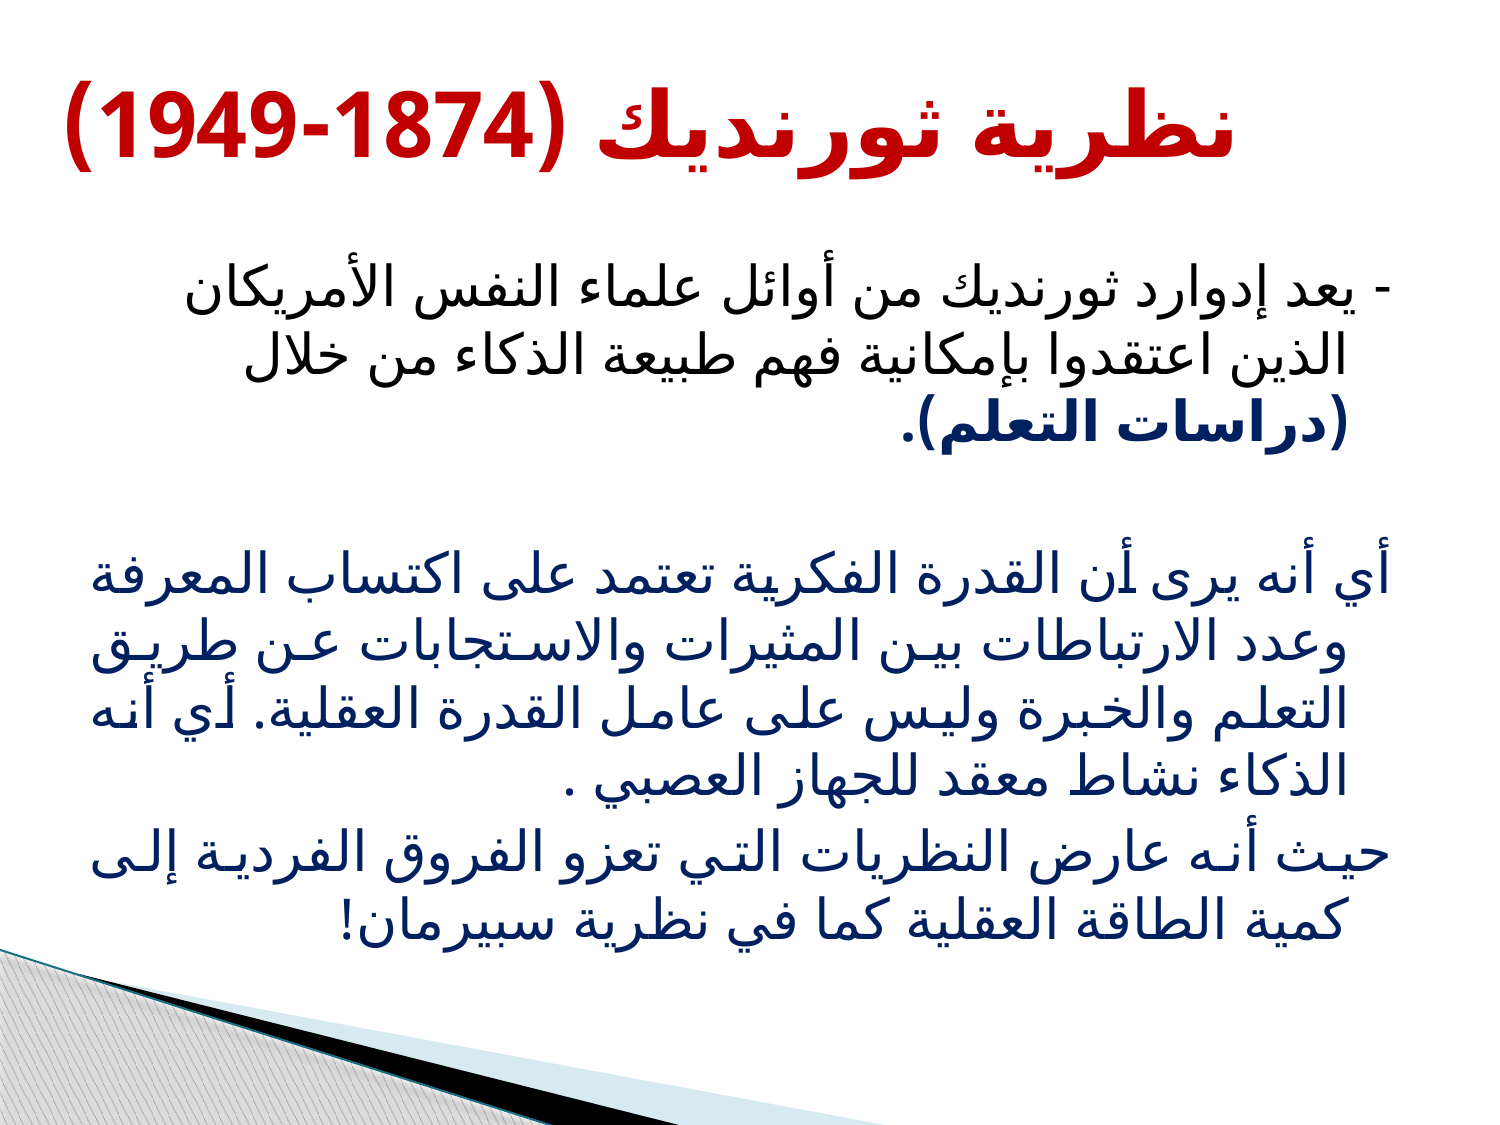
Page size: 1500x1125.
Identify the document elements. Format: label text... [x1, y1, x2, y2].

title نظرية ثورنديك (1874-1949) [46, 58, 1447, 184]
list - يعد إدوارد ثورنديك من أوائل علماء النفس الأمريكان الذين اعتقدوا بإمكانية فهم طبيعة الذكاء من خلال (دراسات التعلم). أي أنه يرى أن القدرة الفكرية تعتمد على اكتساب المعرفة وعدد الارتباطات بين المثيرات والاستجابات عن طريق التعلم والخبرة وليس على عامل القدرة العقلية. أي أنه الذكاء نشاط معقد للجهاز العصبي . حيث أنه عارض النظريات التي تعزو الفروق الفردية إلى كمية الطاقة العقلية كما في نظرية سبيرمان! [75, 243, 1425, 986]
